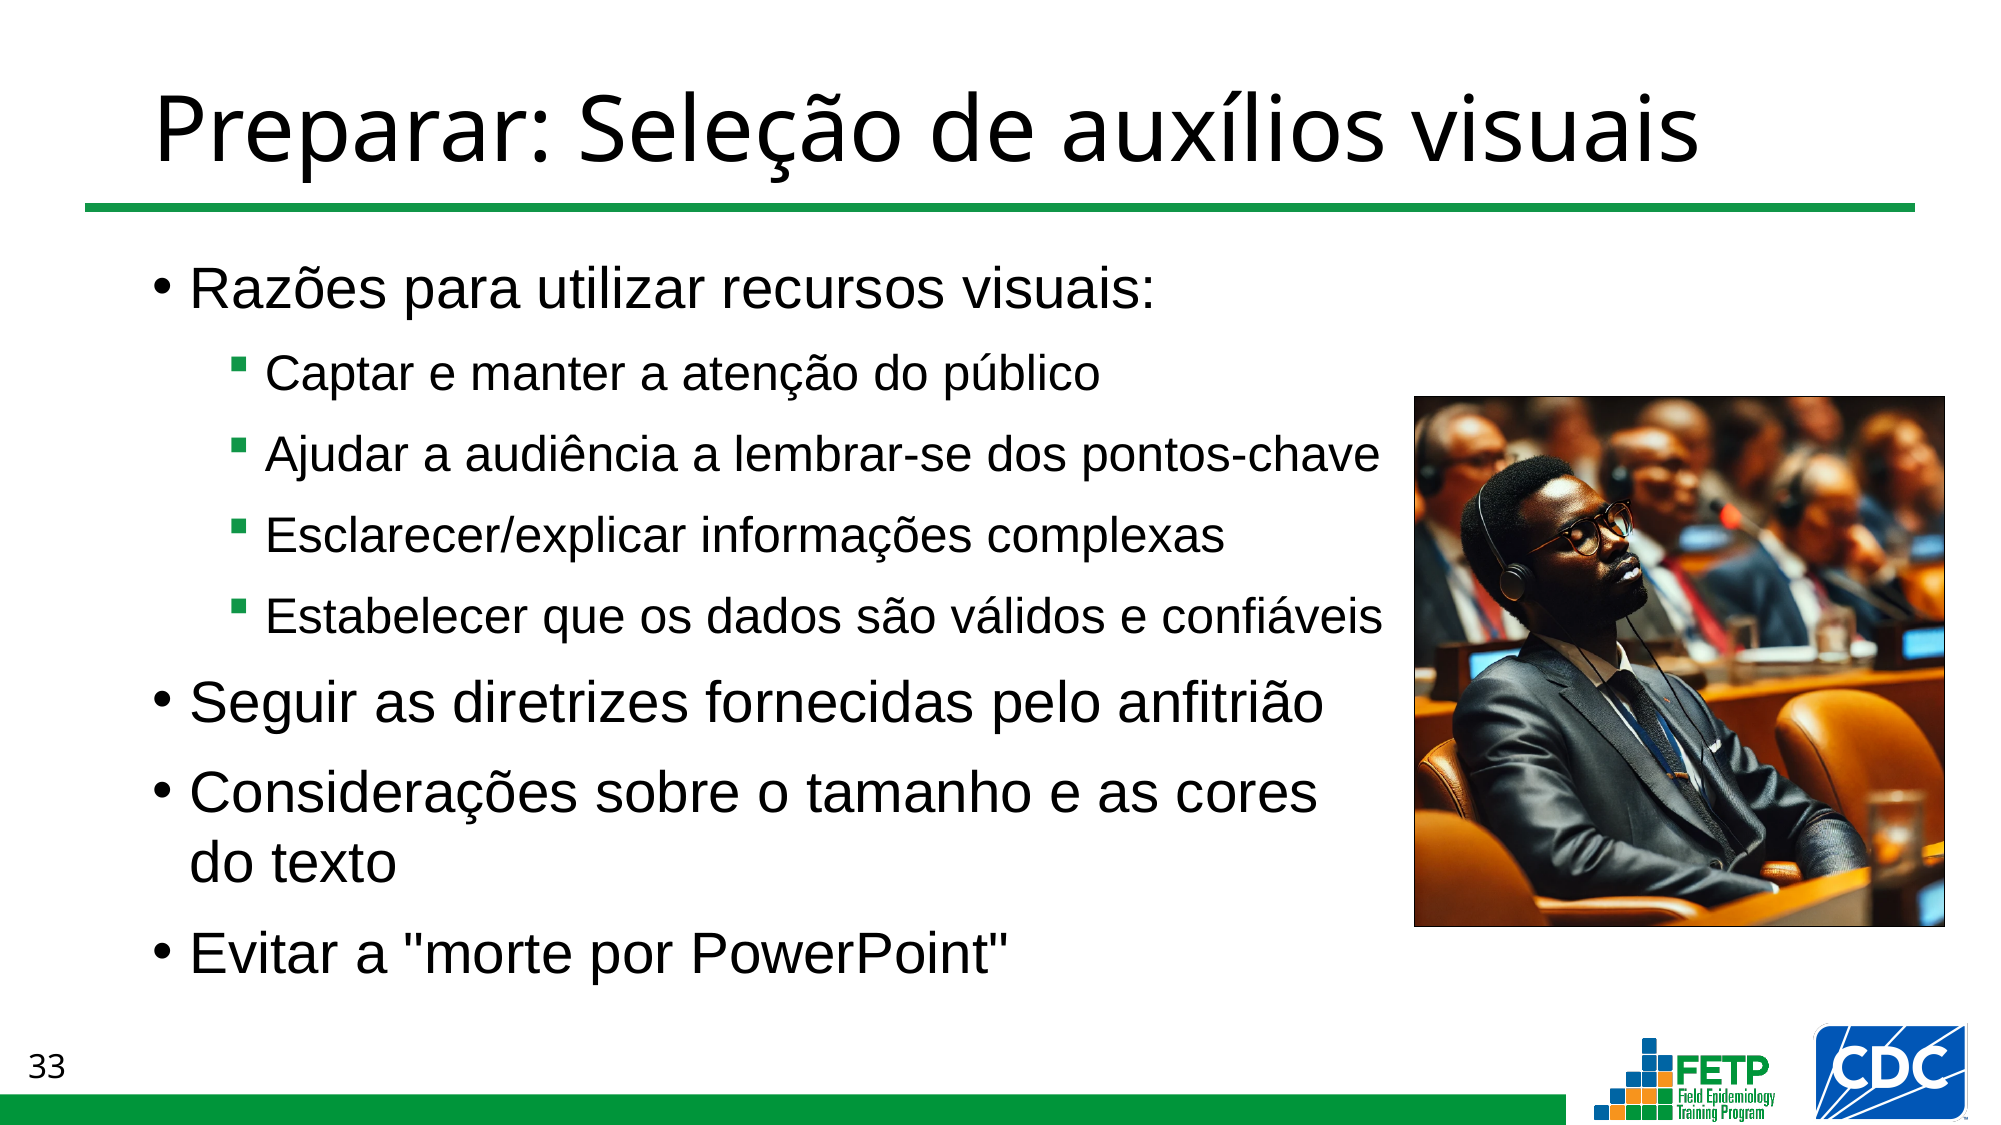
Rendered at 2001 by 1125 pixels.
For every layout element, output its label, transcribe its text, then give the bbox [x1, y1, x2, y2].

title Preparar: Seleção de auxílios visuais [137, 75, 1863, 207]
picture [1414, 396, 1945, 927]
picture [1813, 1023, 1968, 1122]
list Razões para utilizar recursos visuais: Captar e manter a atenção do público Ajudar a audiência a lembrar-se dos pontos-chave Esclarecer/explicar informações complexas Estabelecer que os dados são válidos e confiáveis Seguir as diretrizes fornecidas pelo anfitrião Considerações sobre o tamanho e as cores do texto Evitar a "morte por PowerPoint" [137, 242, 1415, 1004]
picture [1594, 1038, 1775, 1122]
